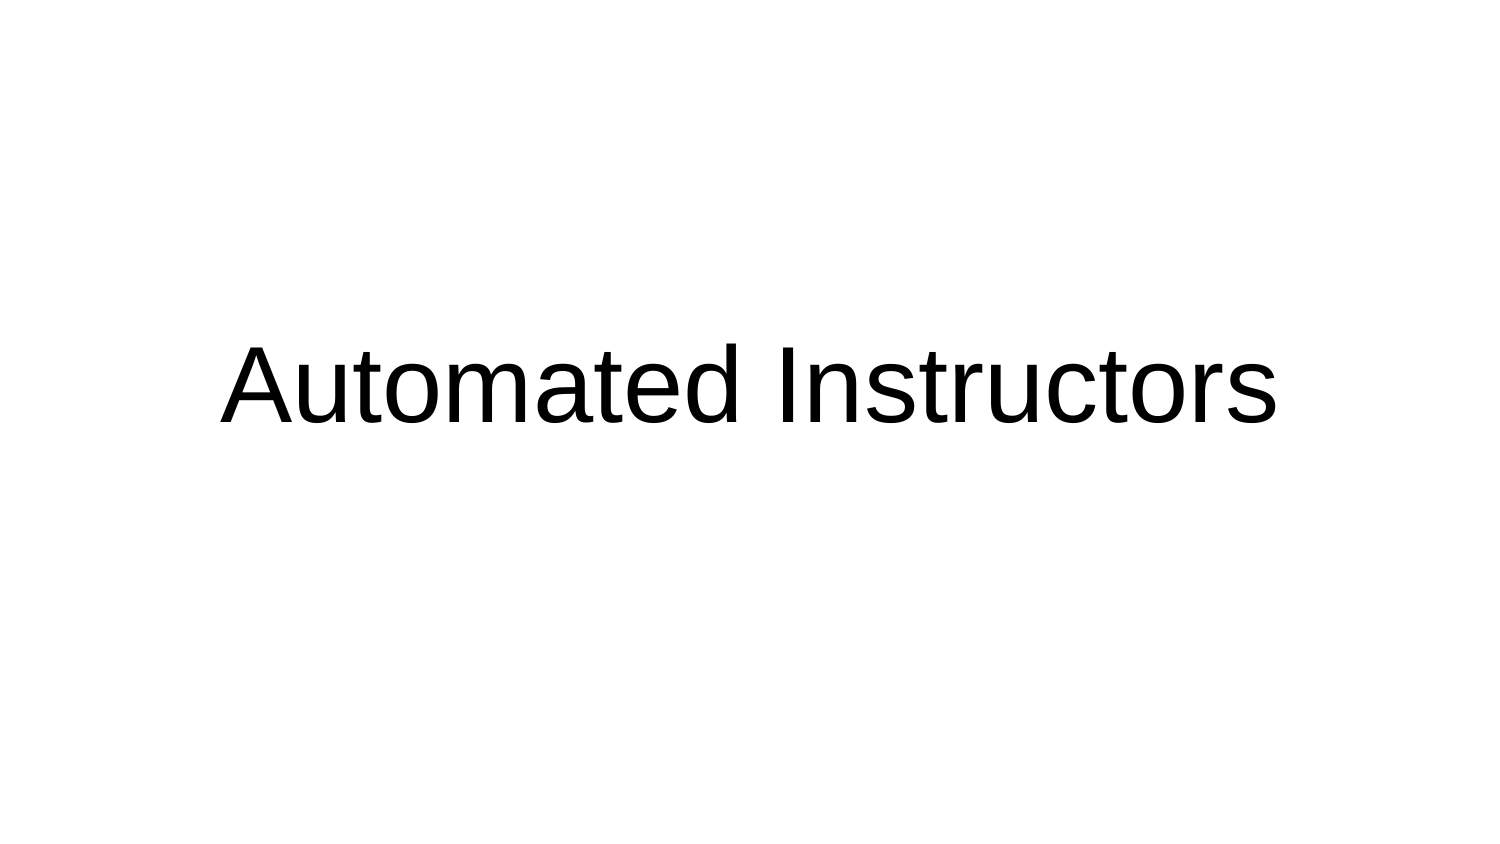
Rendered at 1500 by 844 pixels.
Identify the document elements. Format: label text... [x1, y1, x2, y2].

title Automated Instructors [51, 122, 1449, 459]
